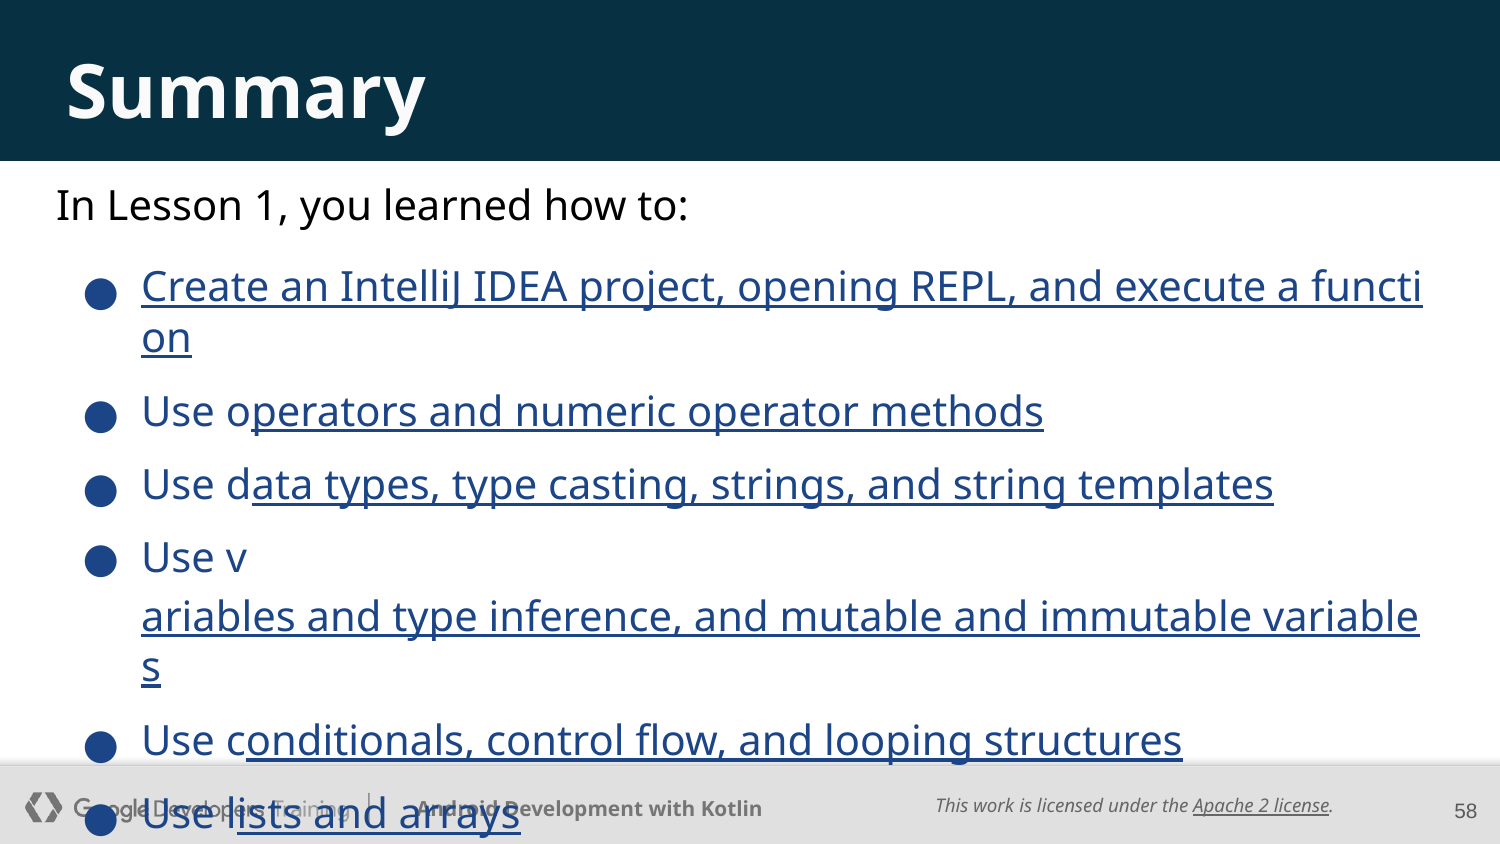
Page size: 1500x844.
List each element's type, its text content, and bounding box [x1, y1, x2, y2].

slide_number ‹#› [1402, 777, 1493, 842]
title Summary [51, 28, 1449, 122]
picture [0, 161, 1500, 844]
list Create an IntelliJ IDEA project, opening REPL, and execute a function Use operators and numeric operator methods Use data types, type casting, strings, and string templates Use variables and type inference, and mutable and immutable variables Use conditionals, control flow, and looping structures Use lists and arrays Use Kotlin's null safety features [51, 236, 1449, 761]
text_box In Lesson 1, you learned how to: [41, 163, 734, 224]
